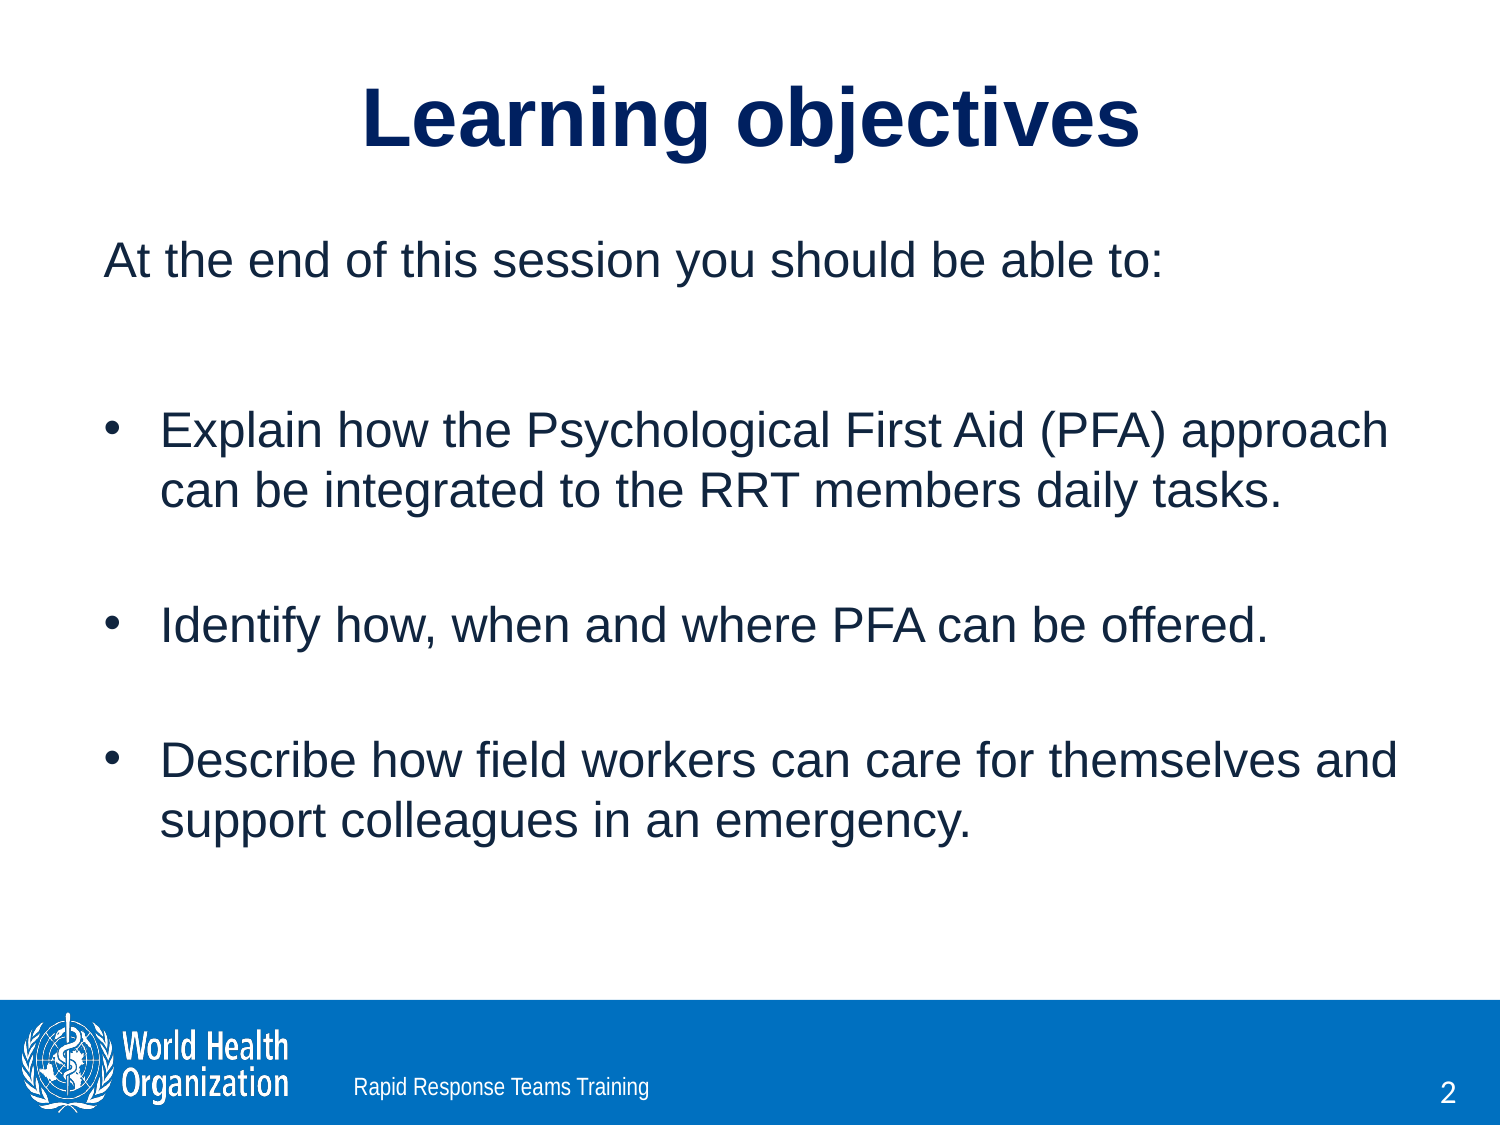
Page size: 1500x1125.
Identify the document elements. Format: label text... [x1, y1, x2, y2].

list At the end of this session you should be able to: Explain how the Psychological First Aid (PFA) approach can be integrated to the RRT members daily tasks. Identify how, when and where PFA can be offered. Describe how field workers can care for themselves and support colleagues in an emergency. [88, 219, 1439, 963]
picture [21, 1012, 288, 1113]
title Learning objectives [76, 19, 1427, 207]
